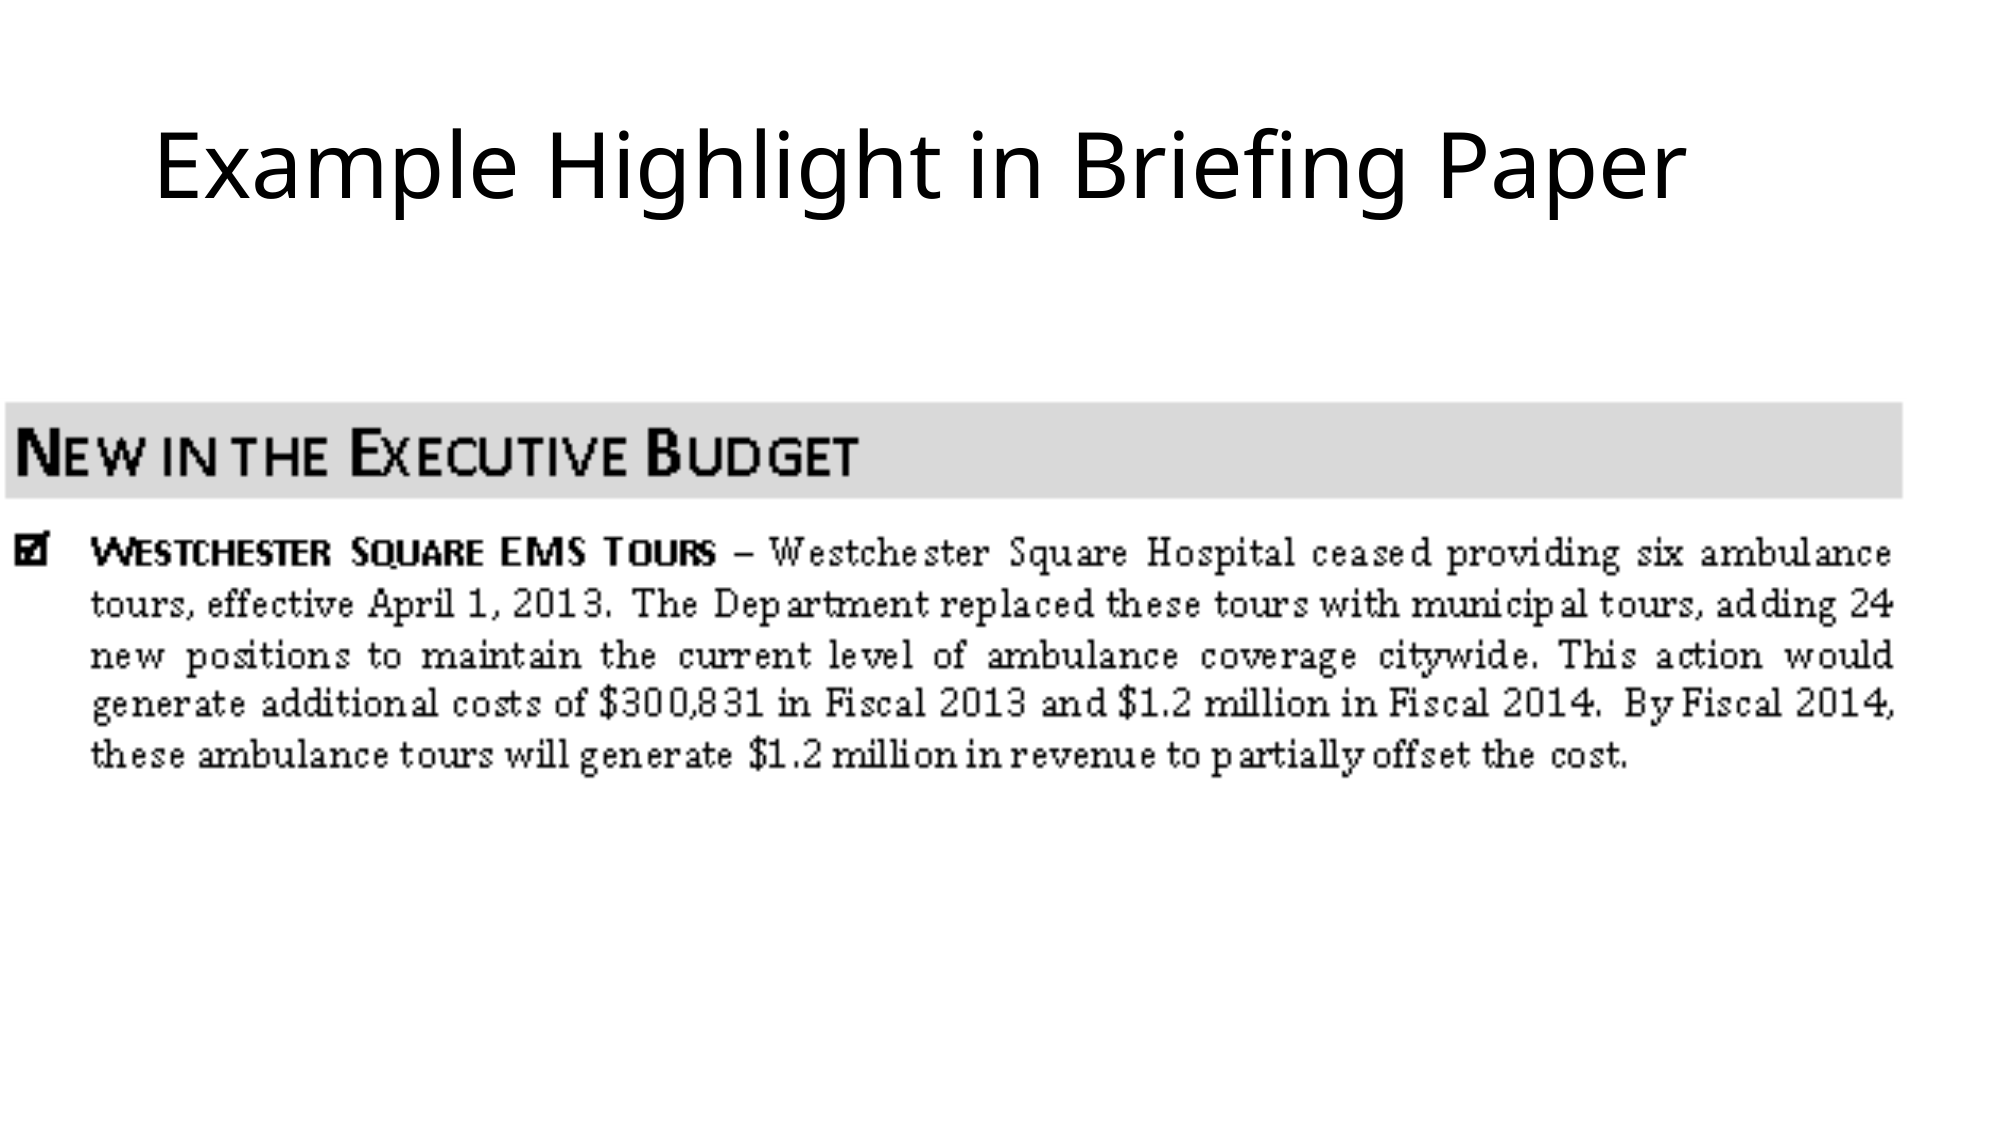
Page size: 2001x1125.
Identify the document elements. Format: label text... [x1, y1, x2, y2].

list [0, 397, 1906, 801]
title Example Highlight in Briefing Paper [137, 59, 1863, 278]
